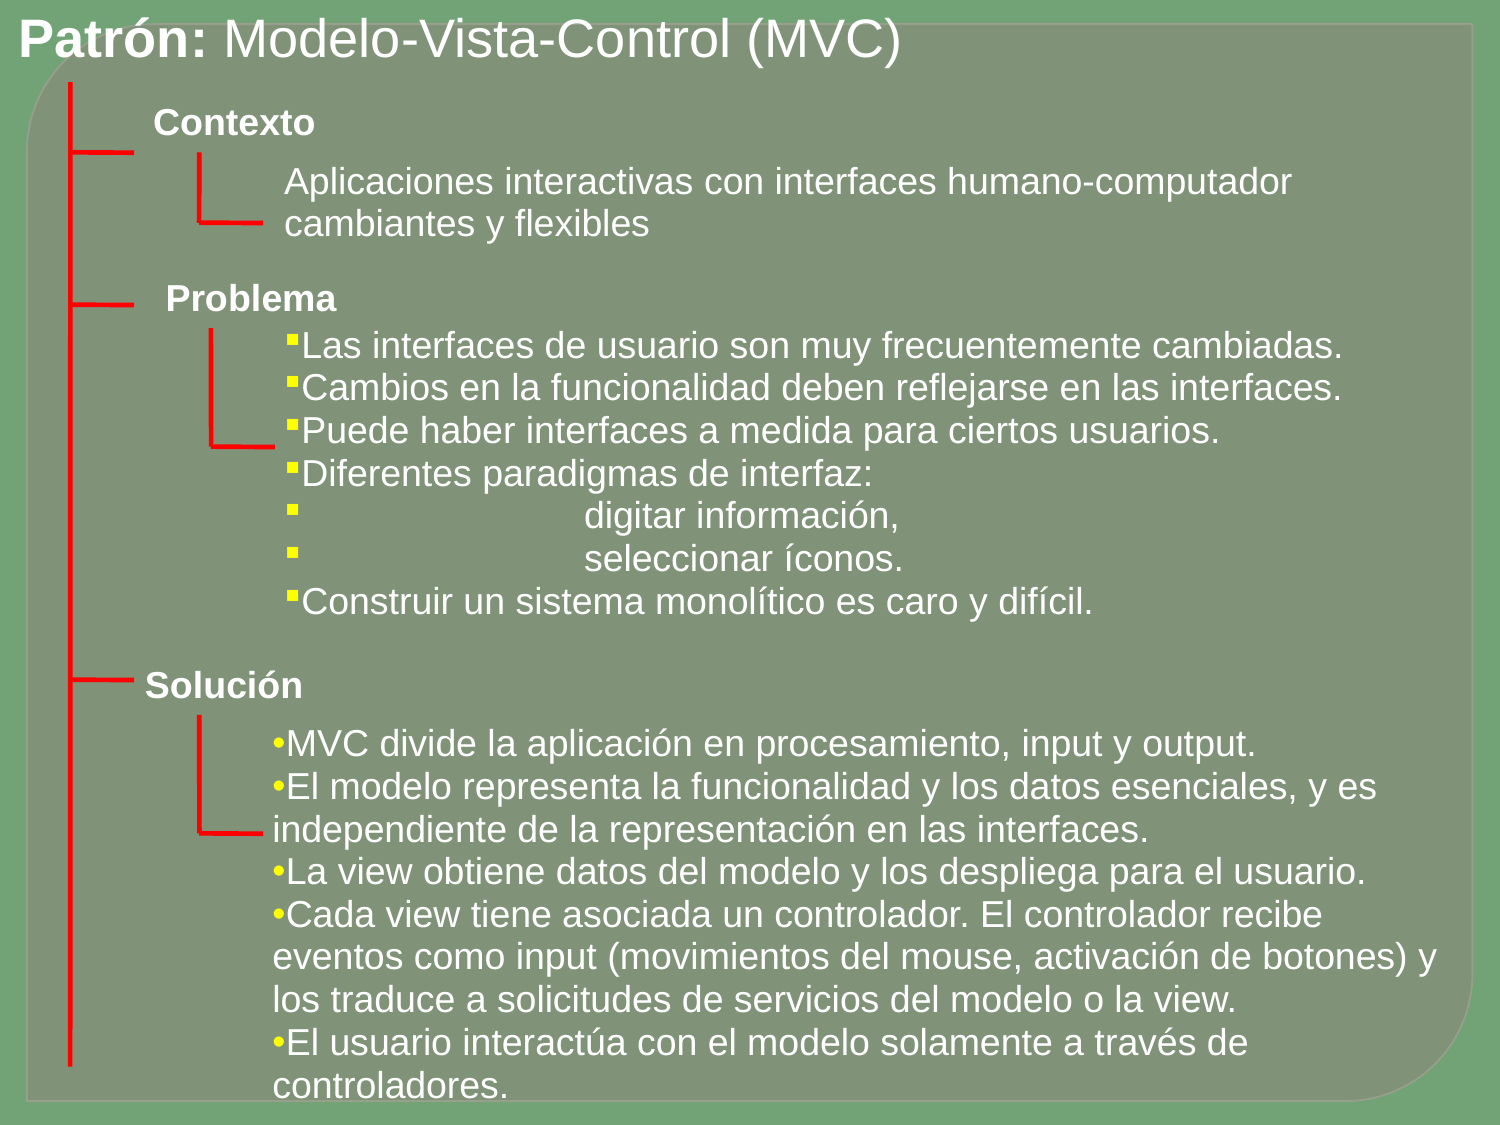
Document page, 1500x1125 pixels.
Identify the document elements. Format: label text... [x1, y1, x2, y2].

text_box Las interfaces de usuario son muy frecuentemente cambiadas. Cambios en la funcionalidad deben reflejarse en las interfaces. Puede haber interfaces a medida para ciertos usuarios. Diferentes paradigmas de interfaz: digitar información, seleccionar íconos. Construir un sistema monolítico es caro y difícil. [269, 316, 1453, 631]
text_box Contexto [138, 93, 331, 152]
text_box Problema [150, 269, 352, 328]
text_box Solución [130, 656, 461, 715]
text_box Aplicaciones interactivas con interfaces humano-computador cambiantes y flexibles [269, 152, 1453, 296]
text_box Patrón: Modelo-Vista-Control (MVC) [3, 0, 919, 78]
text_box MVC divide la aplicación en procesamiento, input y output. El modelo representa la funcionalidad y los datos esenciales, y es independiente de la representación en las interfaces. La view obtiene datos del modelo y los despliega para el usuario. Cada view tiene asociada un controlador. El controlador recibe eventos como input (movimientos del mouse, activación de botones) y los traduce a solicitudes de servicios del modelo o la view. El usuario interactúa con el modelo solamente a través de controladores. [257, 714, 1454, 1125]
